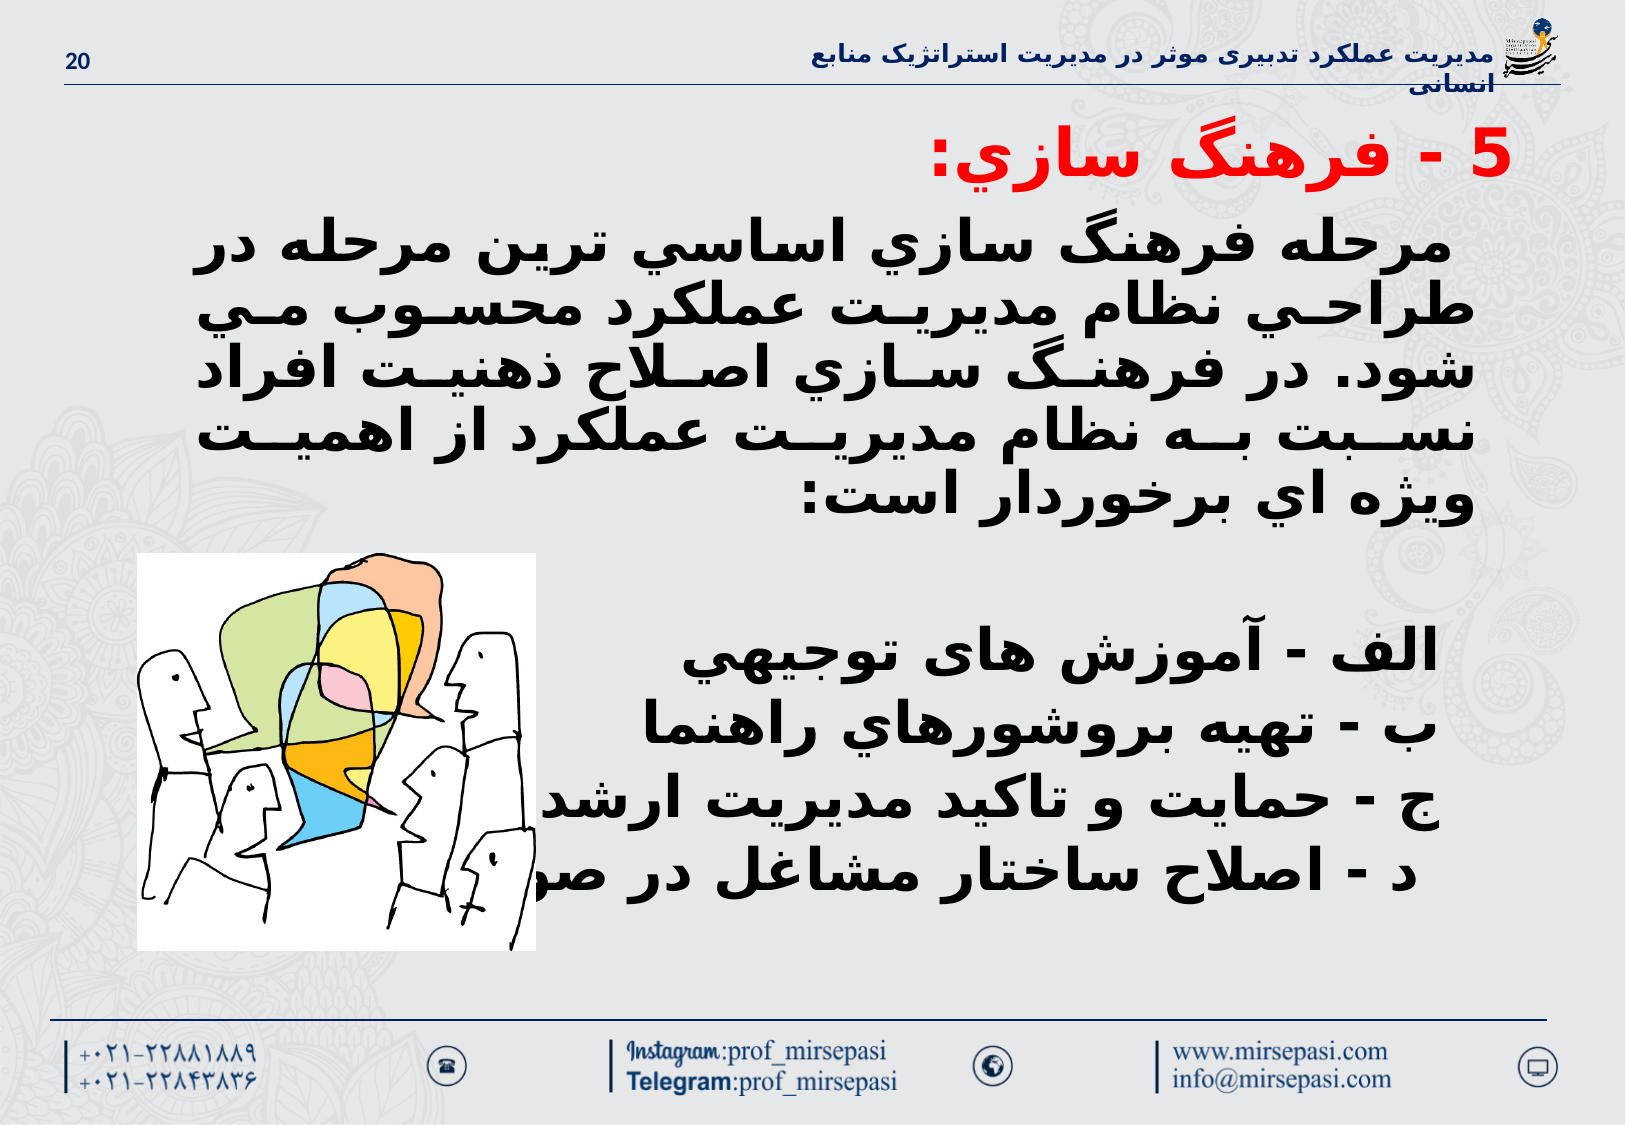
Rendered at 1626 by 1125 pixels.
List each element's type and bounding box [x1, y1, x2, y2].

picture [0, 0, 1625, 1125]
text_box [50, 1019, 1558, 1096]
